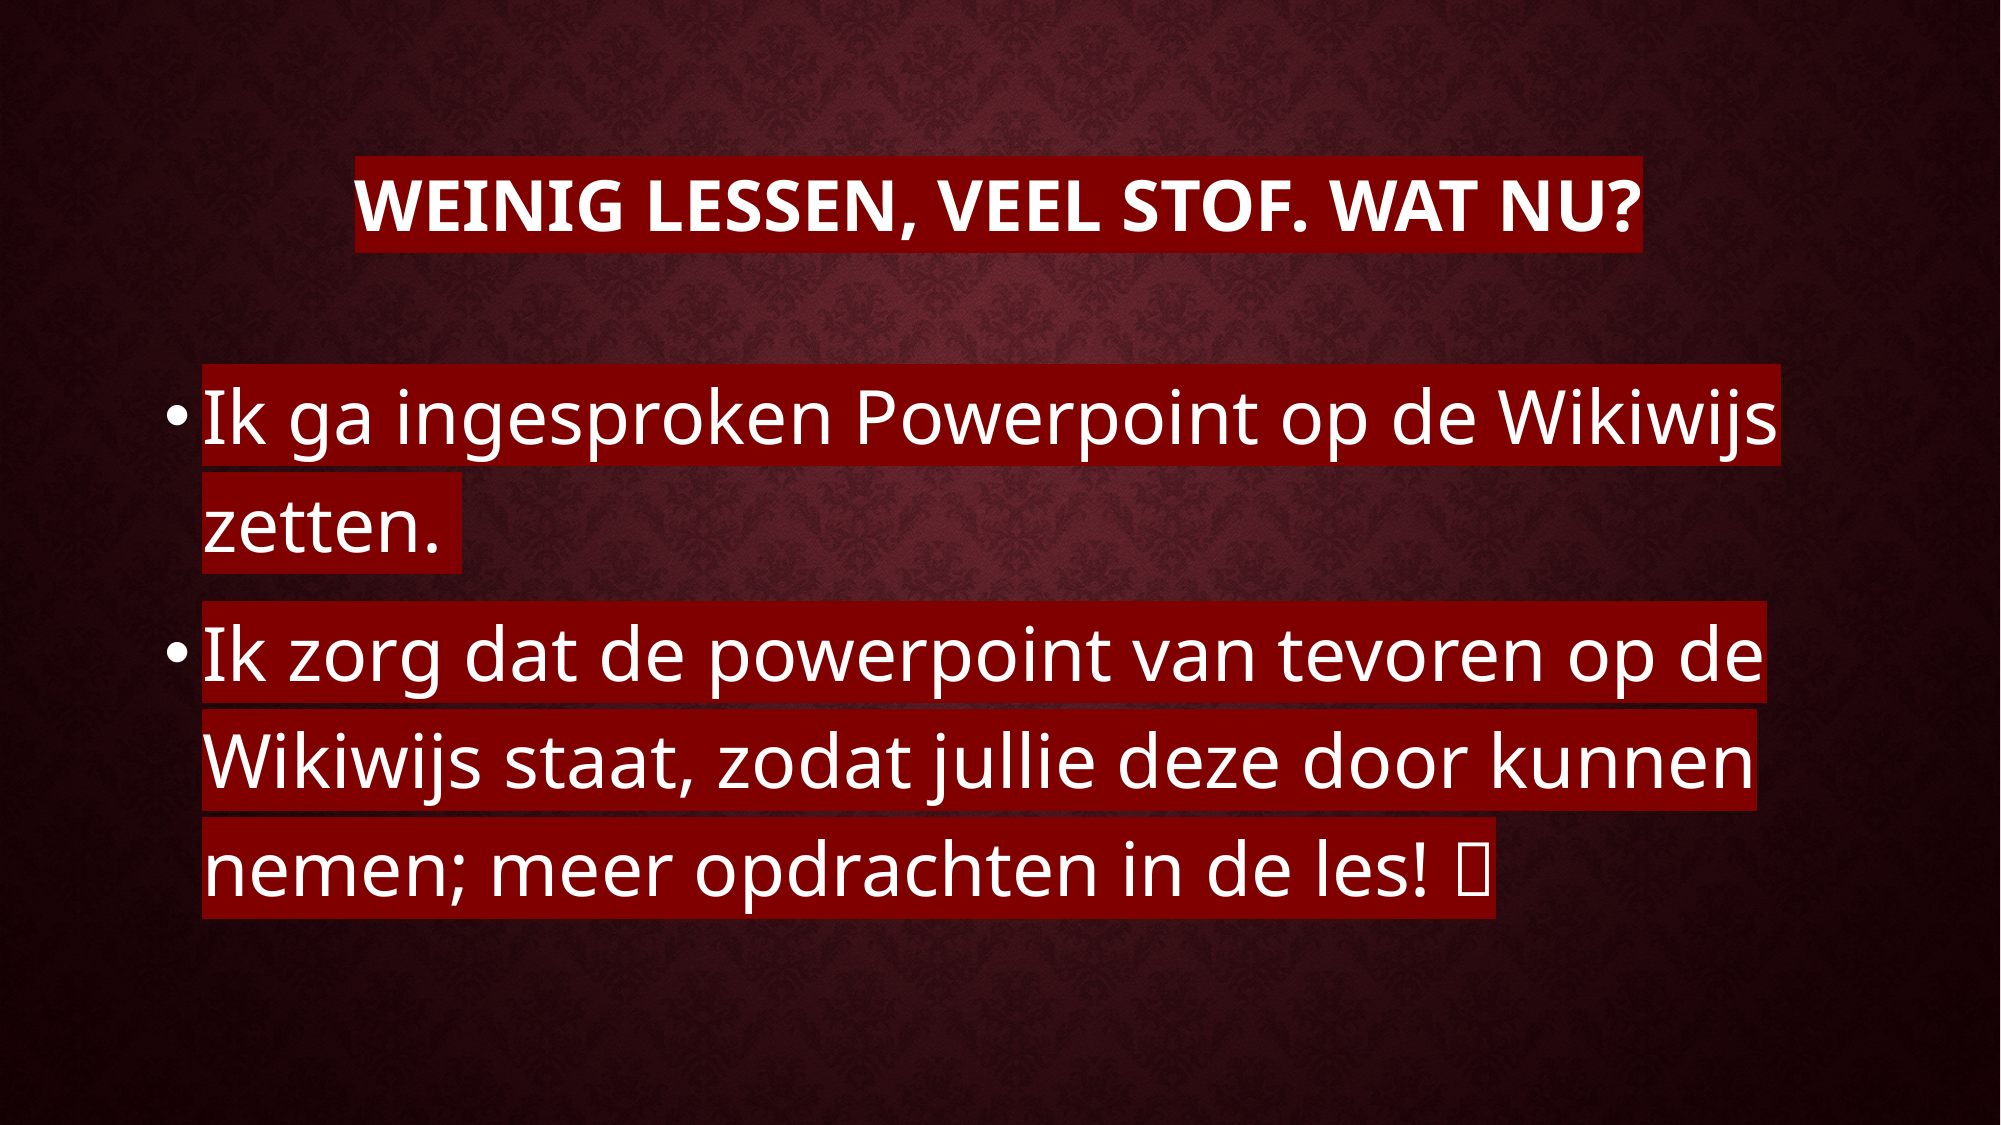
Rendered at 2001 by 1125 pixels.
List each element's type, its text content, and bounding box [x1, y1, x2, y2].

title Weinig lessen, veel stof. Wat nu? [149, 99, 1849, 318]
list Ik ga ingesproken Powerpoint op de Wikiwijs zetten. Ik zorg dat de powerpoint van tevoren op de Wikiwijs staat, zodat jullie deze door kunnen nemen; meer opdrachten in de les!  [149, 343, 1849, 950]
